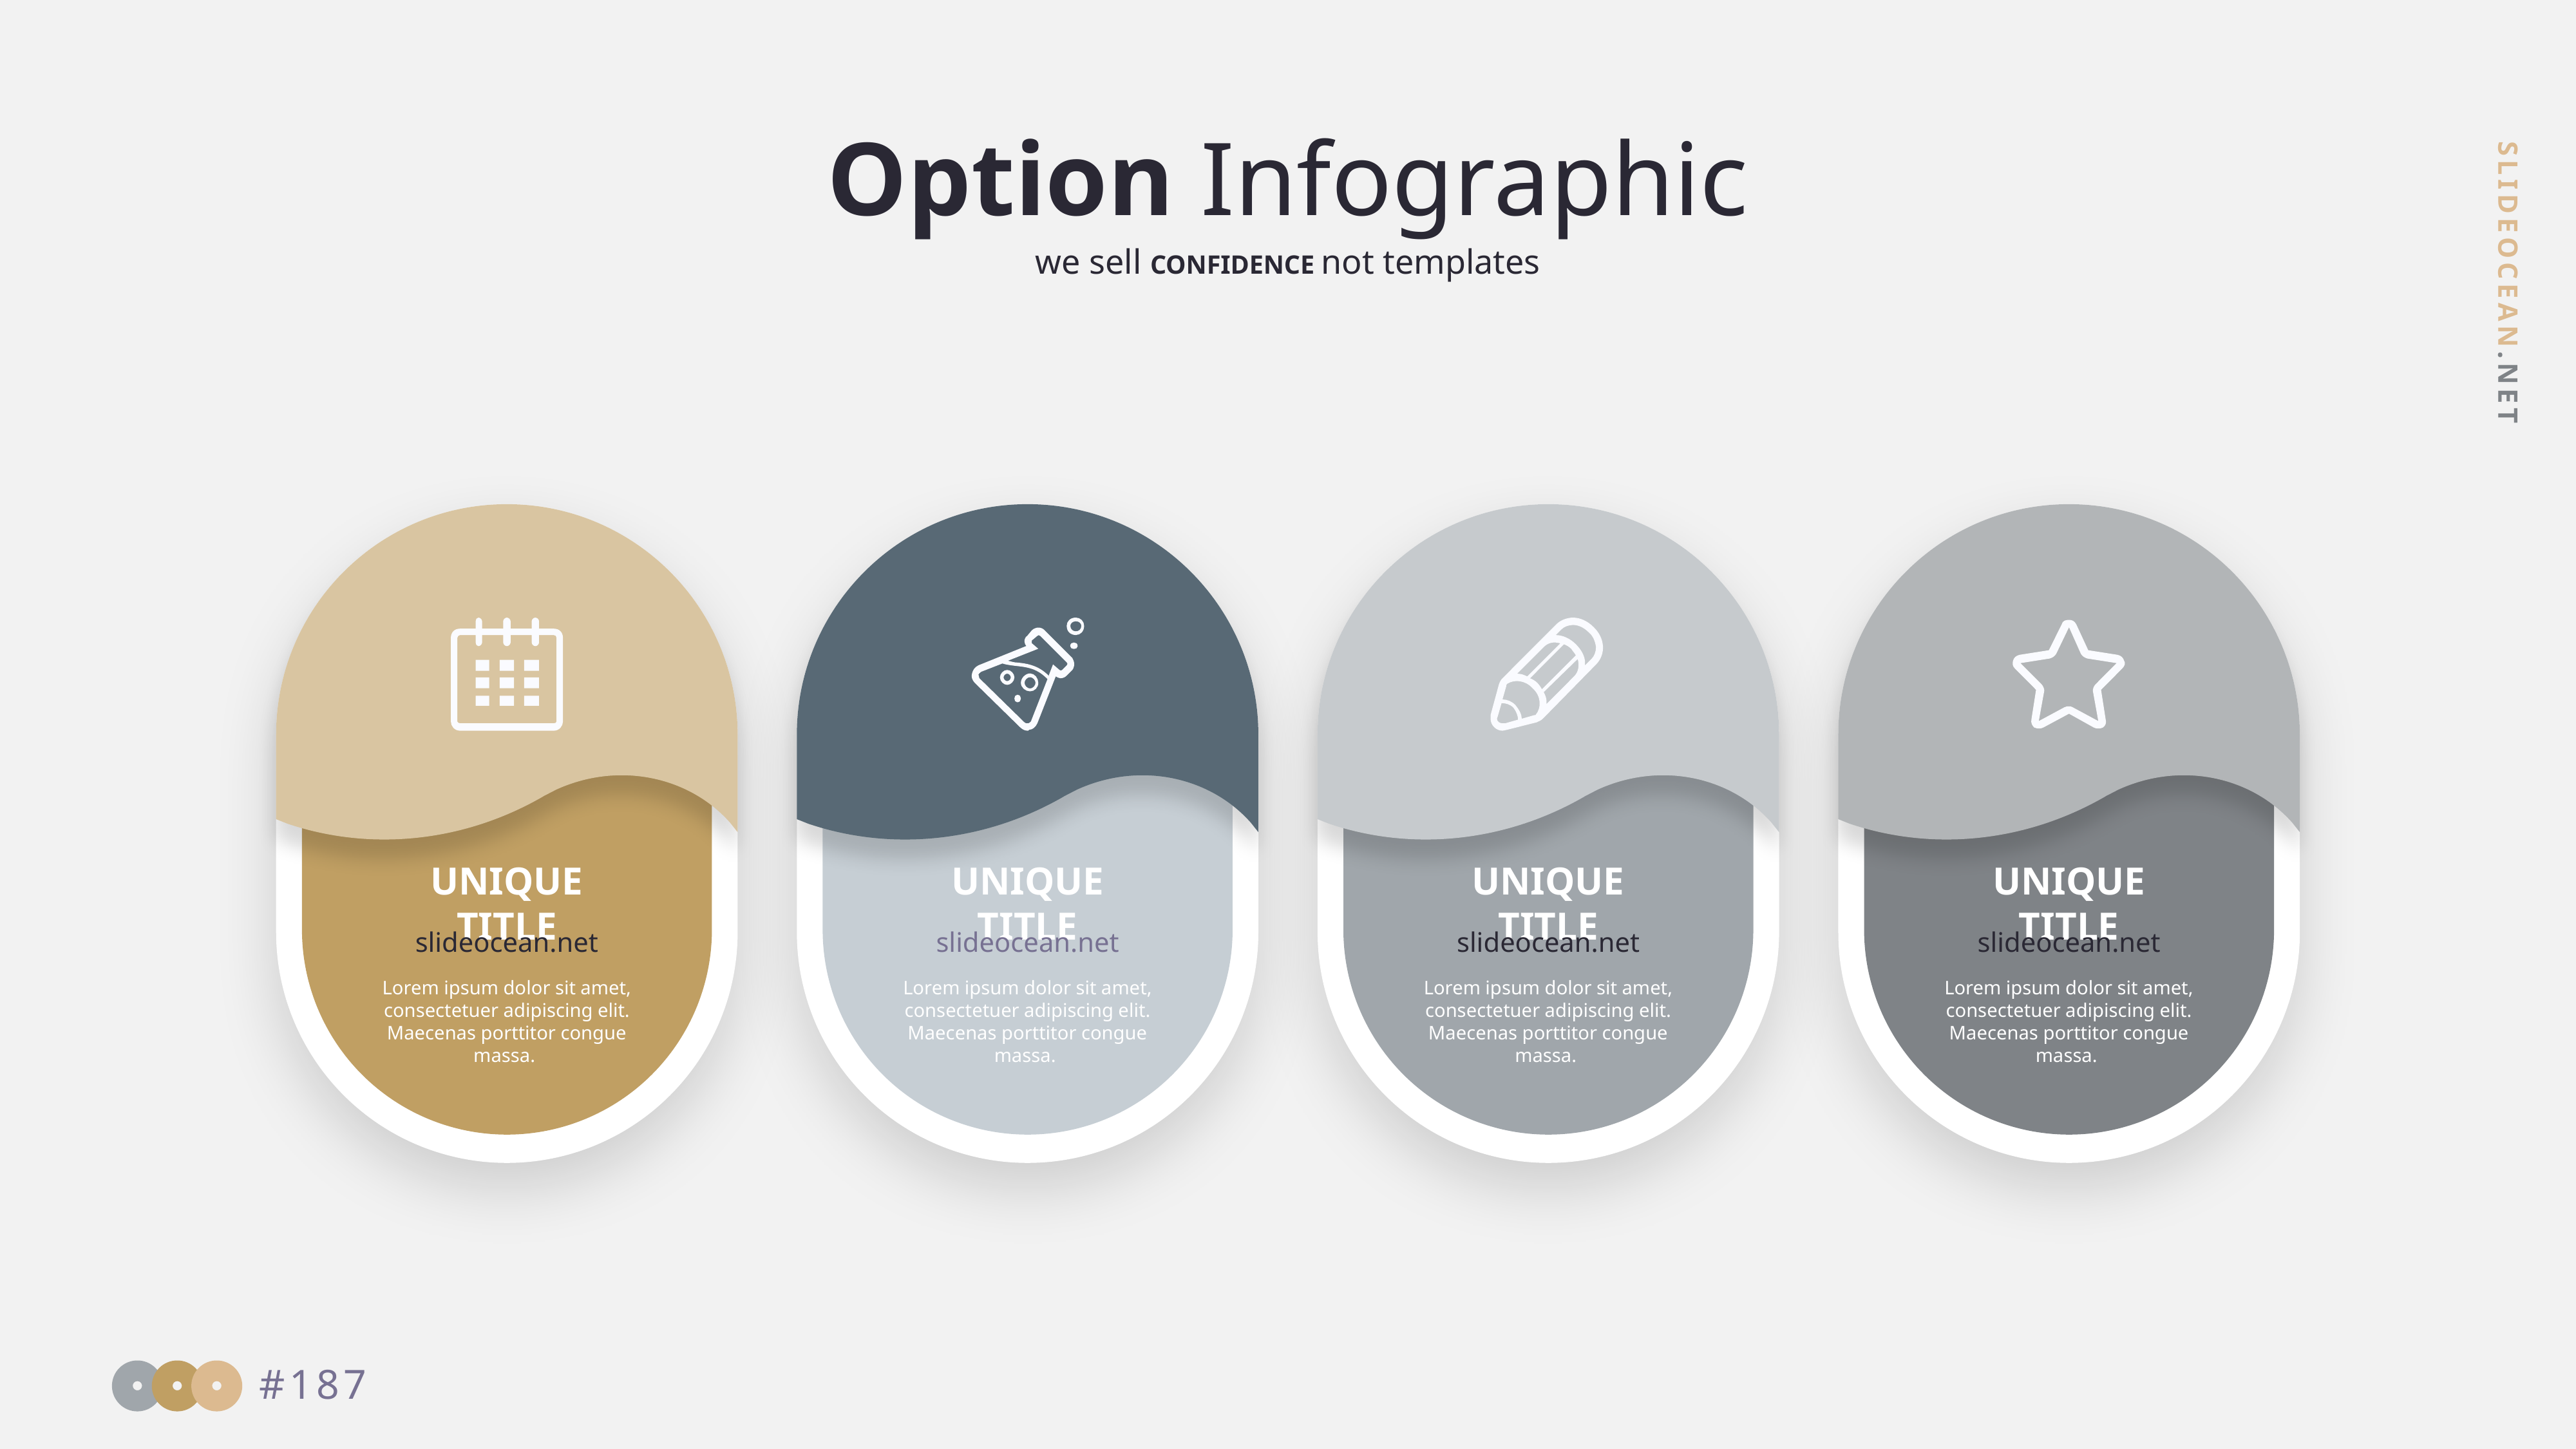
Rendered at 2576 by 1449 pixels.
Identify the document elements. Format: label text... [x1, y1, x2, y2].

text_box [1932, 874, 2206, 1072]
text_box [971, 617, 1084, 732]
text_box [1317, 504, 1780, 1164]
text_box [1837, 504, 2300, 1164]
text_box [450, 617, 564, 732]
text_box Option Infographic [818, 110, 1758, 241]
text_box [276, 504, 738, 1164]
text_box #187 [259, 1359, 411, 1408]
text_box we sell CONFIDENCE not templates [1026, 241, 1550, 285]
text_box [891, 874, 1164, 1072]
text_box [370, 874, 644, 1072]
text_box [1411, 874, 1685, 1072]
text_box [796, 504, 1259, 1164]
